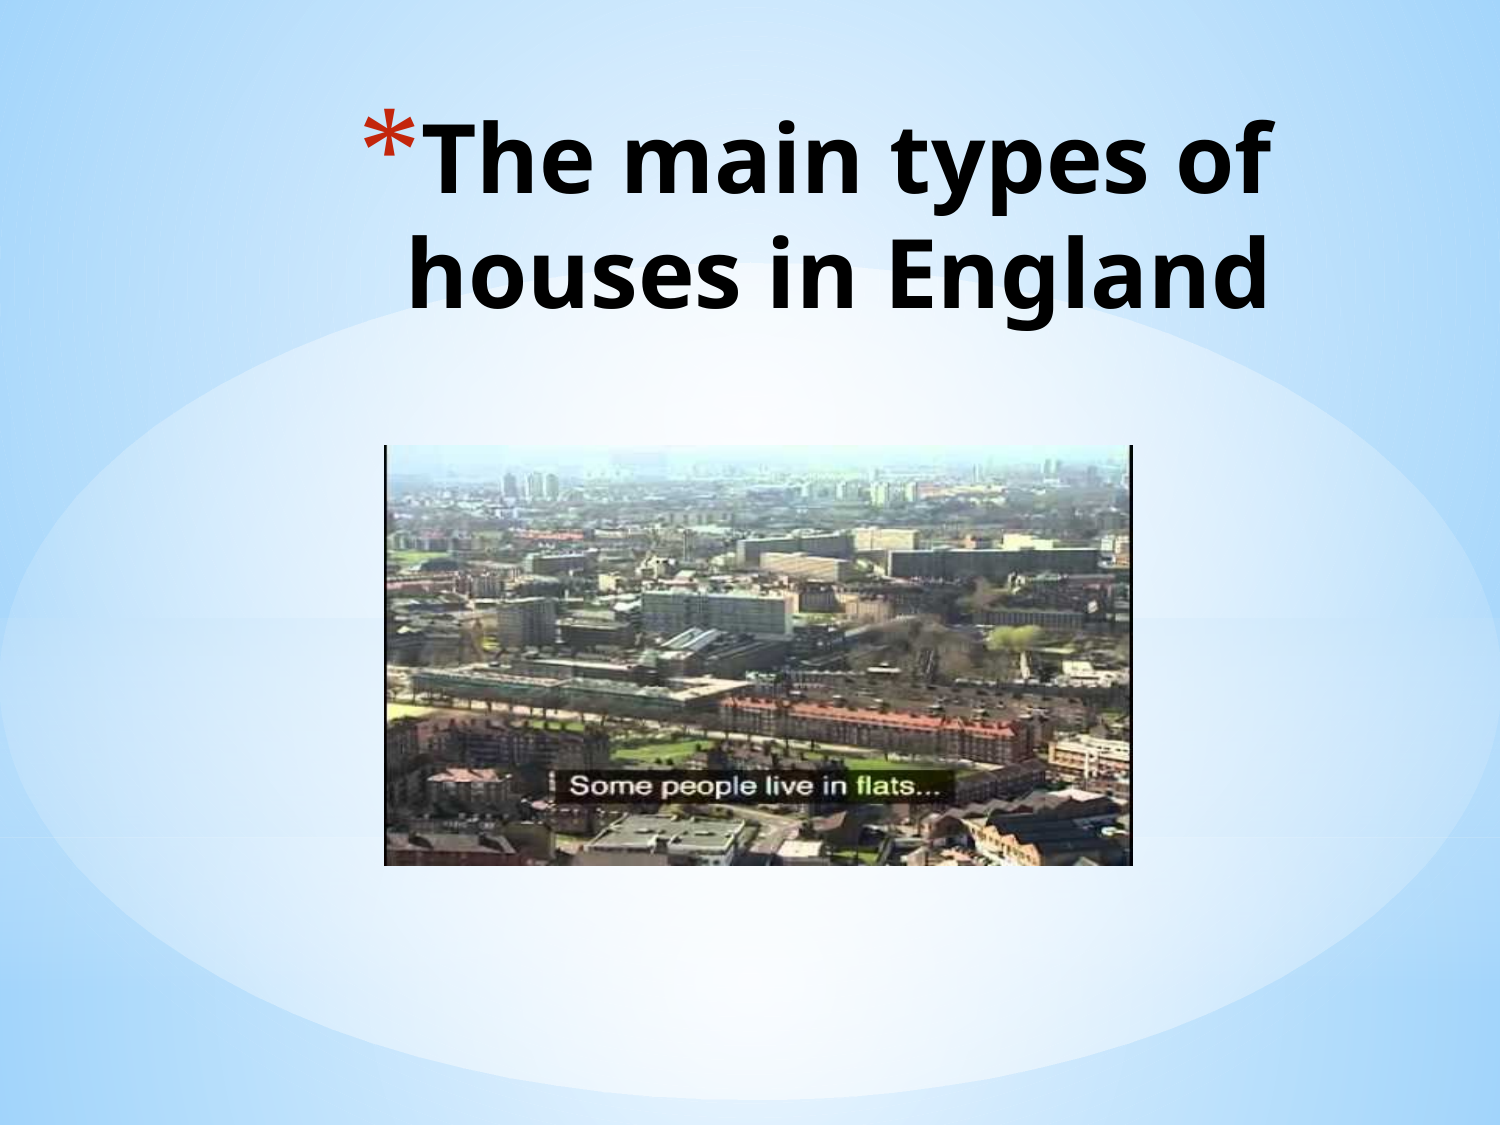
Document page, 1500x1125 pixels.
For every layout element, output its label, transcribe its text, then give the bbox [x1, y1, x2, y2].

title The main types of houses in England [218, 90, 1287, 278]
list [383, 444, 1134, 867]
